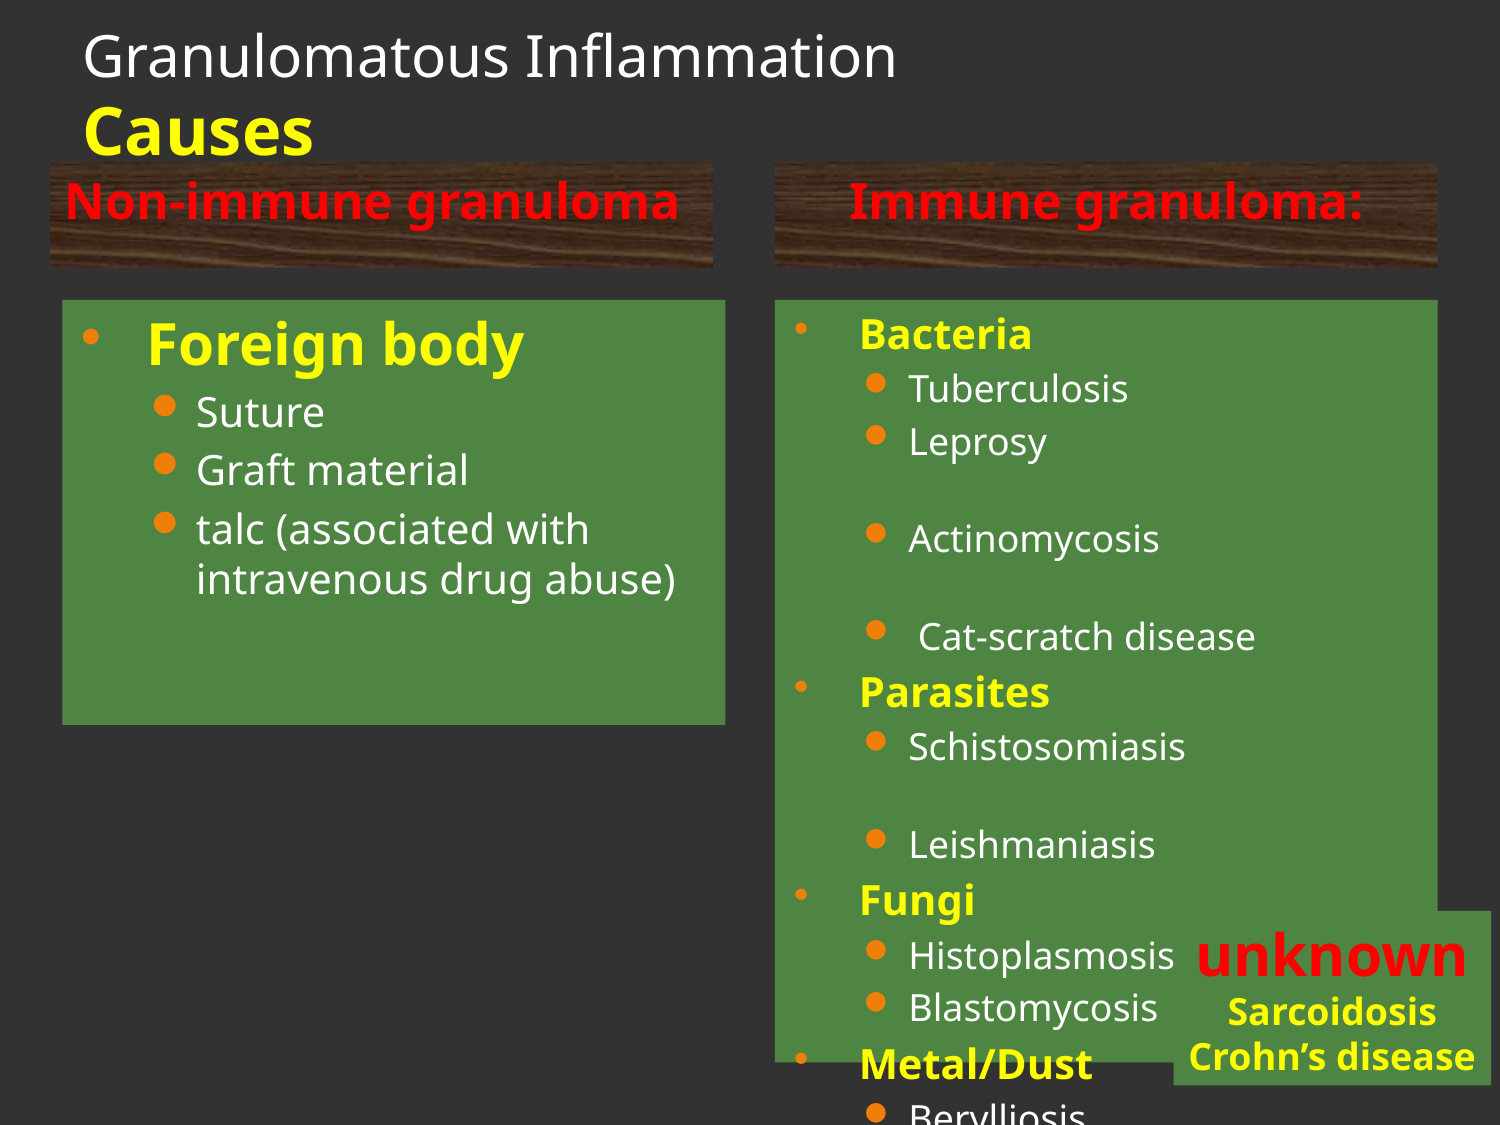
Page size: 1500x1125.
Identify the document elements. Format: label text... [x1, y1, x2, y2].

list Immune granuloma: [774, 162, 1438, 268]
text_box unknown Sarcoidosis Crohn’s disease [1173, 910, 1492, 1086]
list Foreign body Suture Graft material talc (associated with intravenous drug abuse) [62, 299, 726, 725]
list Non-immune granuloma [50, 162, 713, 268]
list Bacteria Tuberculosis Leprosy Actinomycosis Cat-scratch disease Parasites Schistosomiasis Leishmaniasis Fungi Histoplasmosis Blastomycosis Metal/Dust Berylliosis [774, 299, 1438, 1063]
title Granulomatous Inflammation Causes [75, 0, 1425, 188]
